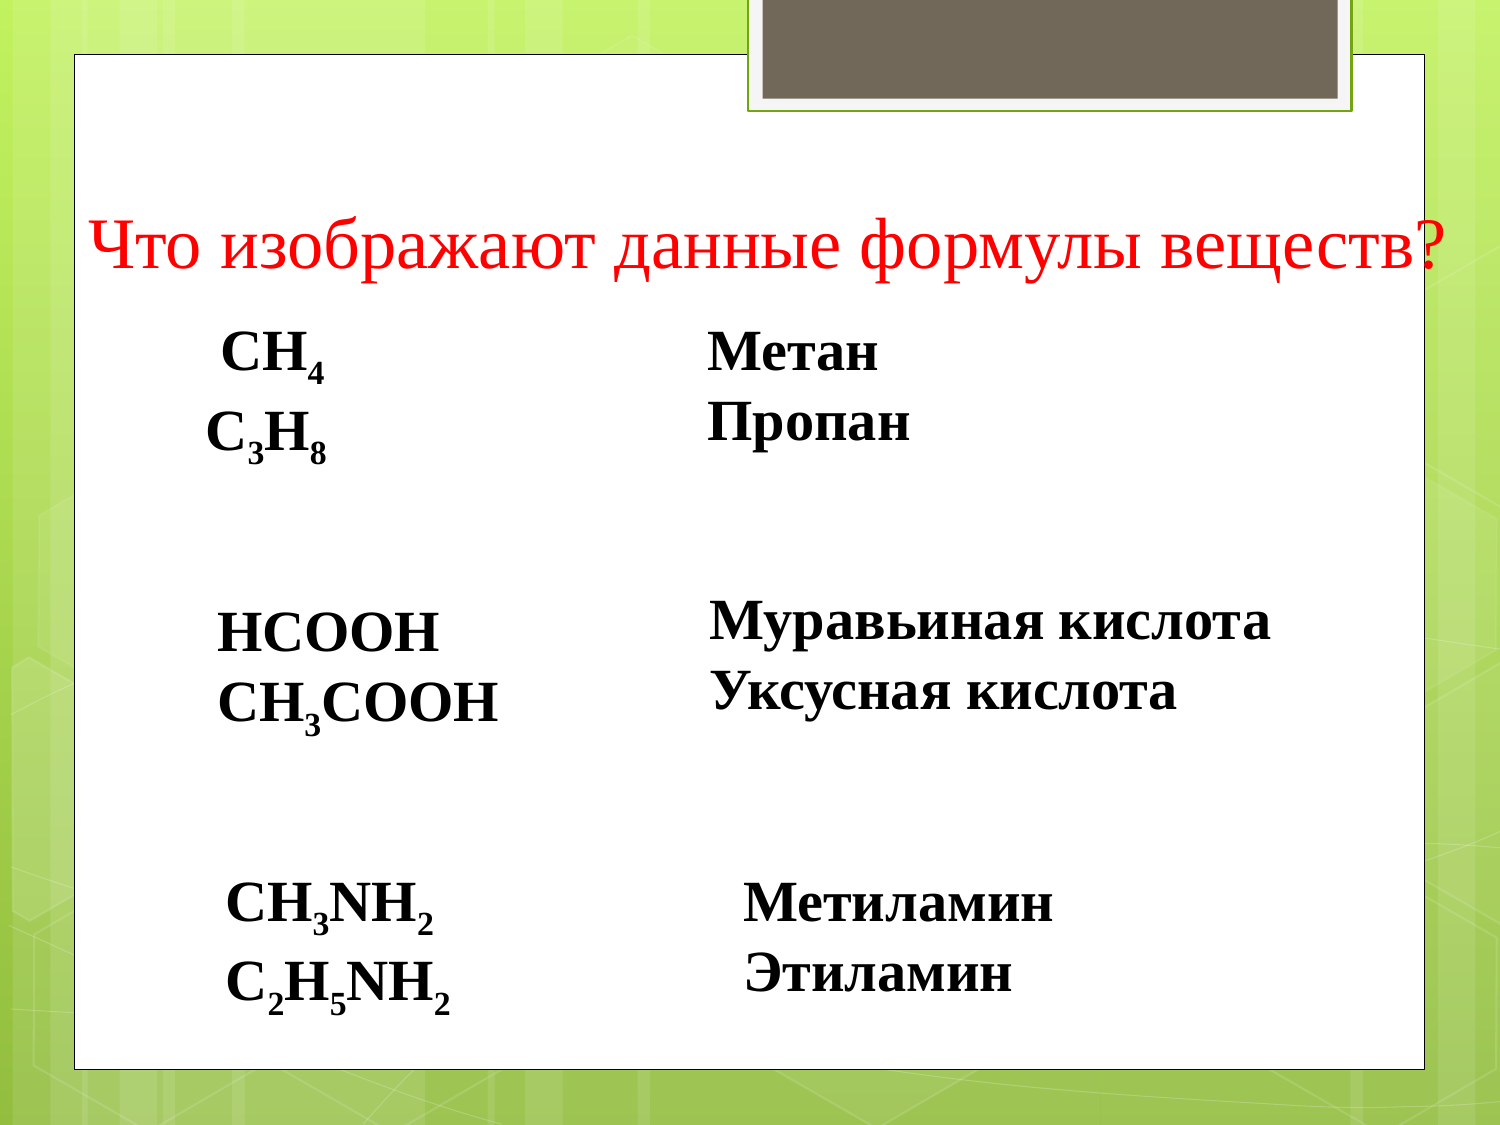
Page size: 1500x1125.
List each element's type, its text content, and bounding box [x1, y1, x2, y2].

text_box Метиламин Этиламин [728, 855, 1069, 1011]
text_box НСООН СН3СООН [202, 585, 515, 751]
text_box СН3NH2 C2H5NH2 [210, 855, 633, 1030]
text_box Метан Пропан [692, 304, 926, 460]
text_box СН4 С3Н8 [191, 304, 342, 479]
text_box Муравьиная кислота Уксусная кислота [694, 574, 1287, 729]
title Что изображают данные формулы веществ? [70, 101, 1466, 291]
